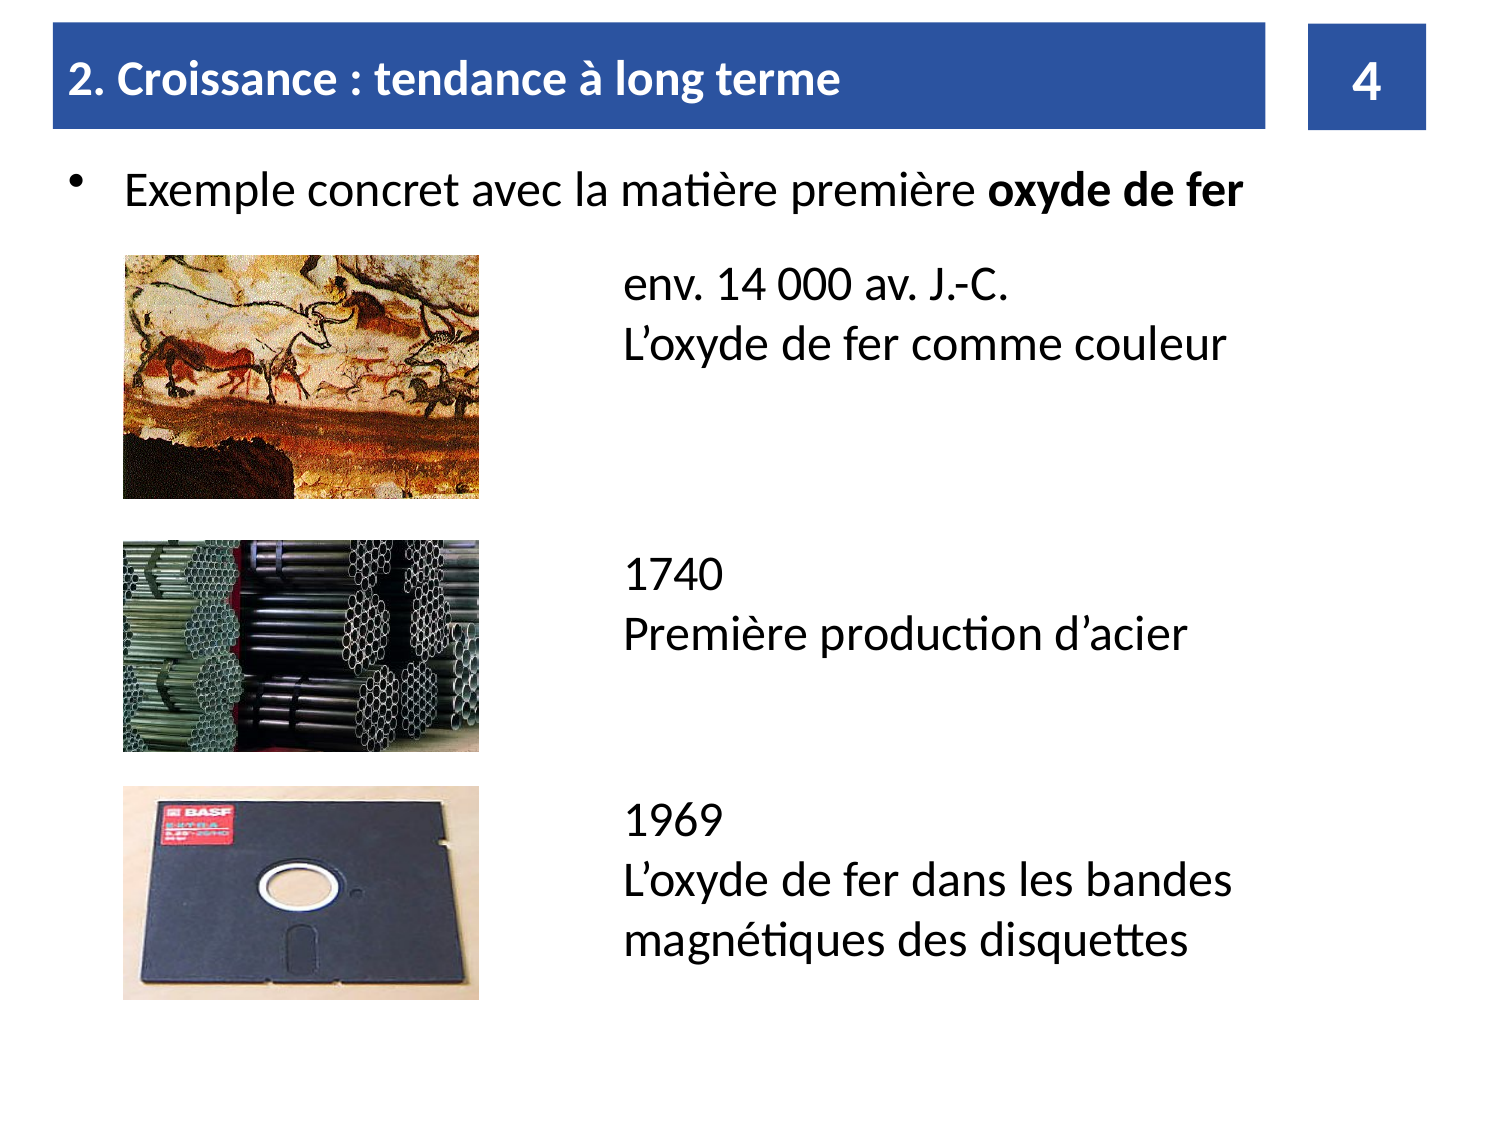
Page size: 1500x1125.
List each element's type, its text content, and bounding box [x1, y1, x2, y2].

text_box 2. Croissance : tendance à long terme [52, 22, 1266, 129]
text_box 1740 Première production d’acier [608, 532, 1270, 668]
text_box [770, 176, 1424, 237]
picture [123, 540, 479, 752]
text_box 4 [1308, 23, 1427, 131]
picture [123, 255, 479, 499]
picture [123, 786, 479, 1000]
text_box env. 14 000 av. J.-C. L’oxyde de fer comme couleur [608, 243, 1262, 379]
text_box Exemple concret avec la matière première oxyde de fer [53, 148, 1415, 224]
text_box 1969 L’oxyde de fer dans les bandes magnétiques des disquettes [608, 779, 1317, 974]
